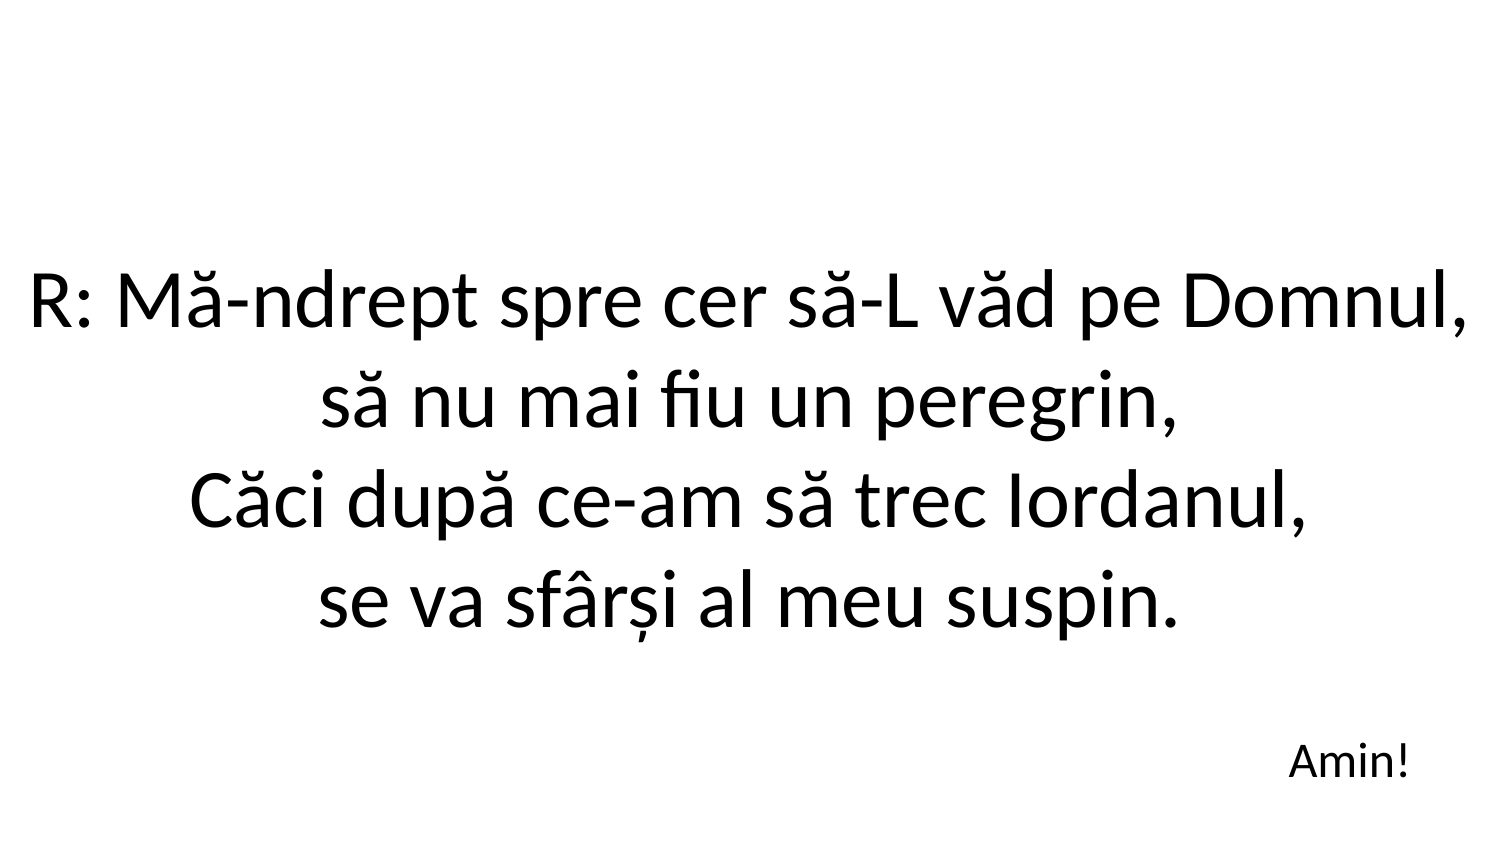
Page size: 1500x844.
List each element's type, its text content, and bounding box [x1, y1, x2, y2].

text_box Amin! [1273, 674, 1427, 795]
text_box R: Mă-ndrept spre cer să-L văd pe Domnul, să nu mai fiu un peregrin, Căci după ce-am să trec Iordanul, se va sfârși al meu suspin. [13, 192, 1487, 652]
